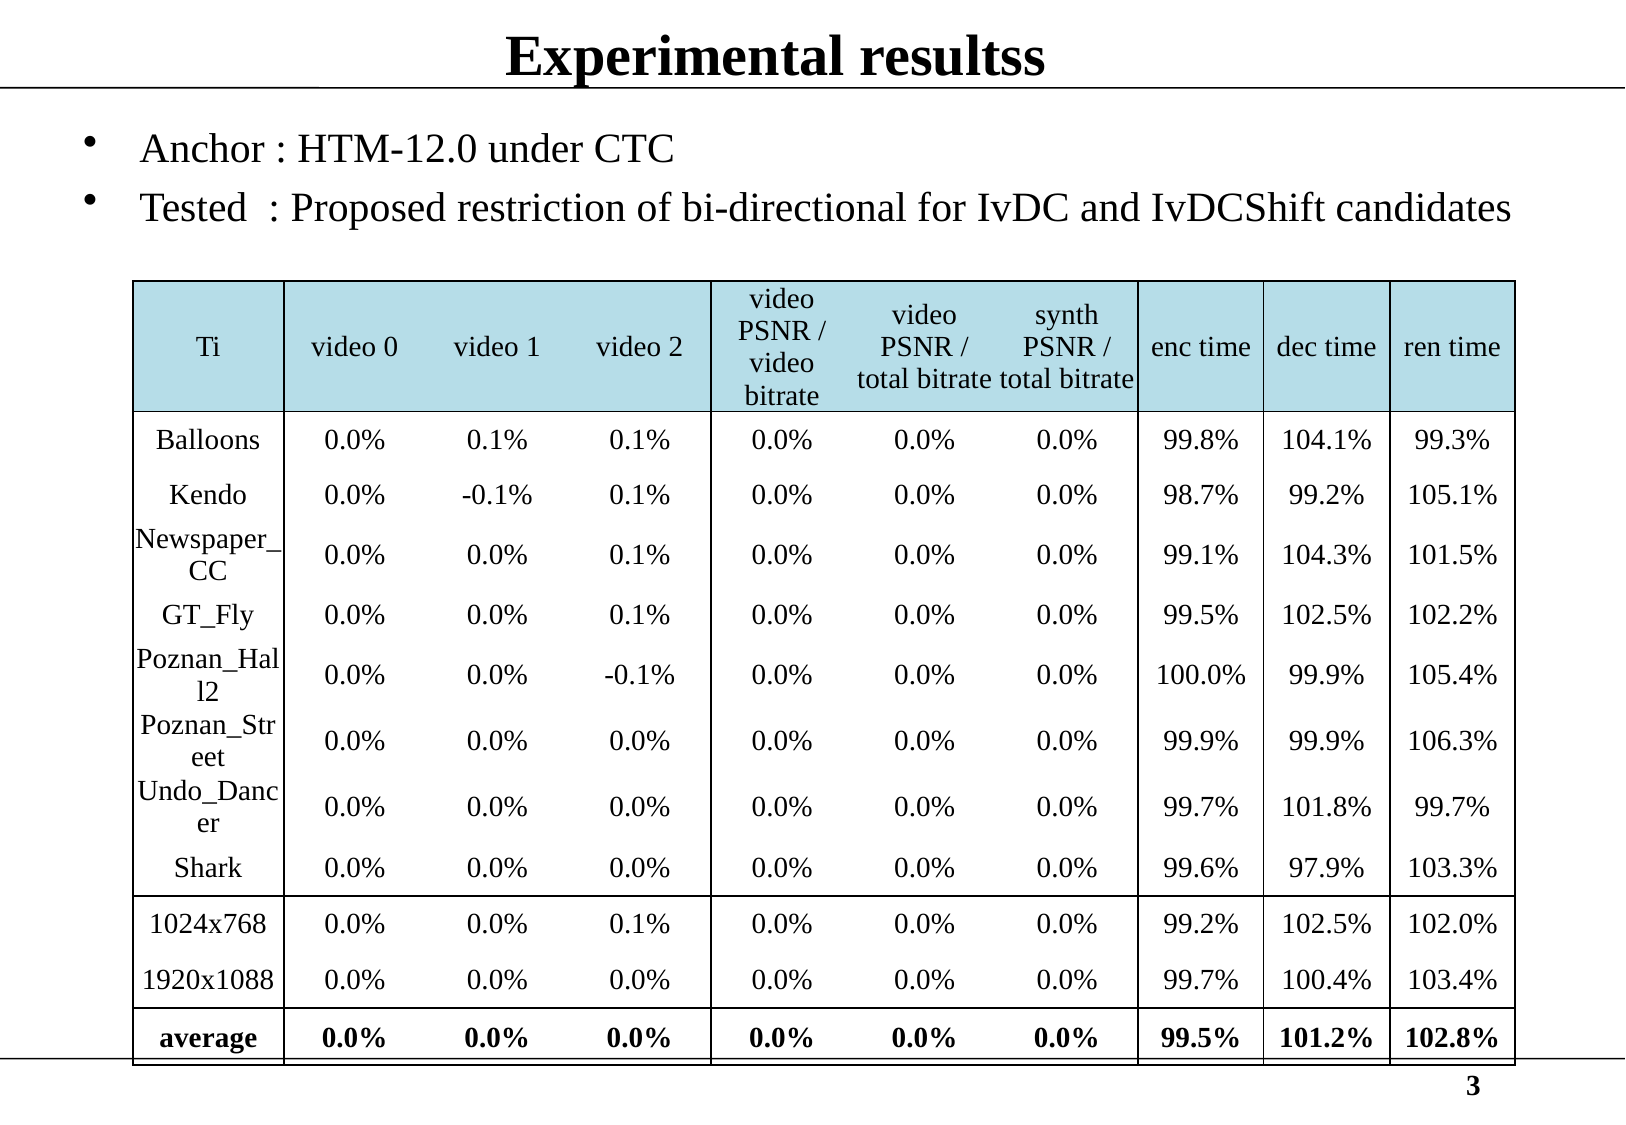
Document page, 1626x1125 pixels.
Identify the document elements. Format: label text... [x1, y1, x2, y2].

table_cell Shark [134, 839, 283, 895]
table_cell 0.0% [996, 412, 1137, 466]
table_cell 99.9% [1264, 707, 1389, 773]
table_cell 0.0% [996, 642, 1137, 707]
table_cell 0.0% [285, 839, 426, 895]
table_cell 0.1% [426, 412, 569, 466]
table_cell 0.0% [426, 521, 569, 587]
table_cell 0.0% [285, 951, 426, 1007]
table_header dec time [1264, 282, 1389, 411]
table_cell 0.0% [569, 1009, 710, 1064]
table_cell 0.0% [853, 839, 996, 895]
table_cell 102.0% [1391, 897, 1514, 951]
table_cell 0.0% [426, 773, 569, 839]
table_cell 0.0% [569, 707, 710, 773]
table_cell 99.9% [1264, 642, 1389, 707]
table_header ren time [1391, 282, 1514, 411]
table_cell 0.0% [712, 1009, 853, 1064]
table_header synth PSNR / total bitrate [996, 282, 1137, 411]
table_cell 0.0% [712, 707, 853, 773]
table_cell 0.1% [569, 587, 710, 642]
table_cell 0.0% [569, 951, 710, 1007]
table_cell 0.0% [712, 466, 853, 521]
table_cell 0.0% [853, 773, 996, 839]
table_cell 0.0% [853, 1009, 996, 1064]
table_cell Undo_Dancer [134, 773, 283, 839]
table_cell GT_Fly [134, 587, 283, 642]
table_cell Poznan_Hall2 [134, 642, 283, 707]
table_cell 0.0% [996, 587, 1137, 642]
table_cell 105.1% [1391, 466, 1514, 521]
table_cell 0.0% [853, 951, 996, 1007]
table_cell 0.0% [285, 897, 426, 951]
table_cell 0.0% [853, 587, 996, 642]
table_cell 0.0% [853, 466, 996, 521]
table_cell 99.5% [1139, 587, 1263, 642]
table_cell 0.0% [996, 521, 1137, 587]
table_cell 102.5% [1264, 587, 1389, 642]
table_cell 103.4% [1391, 951, 1514, 1007]
table_cell 106.3% [1391, 707, 1514, 773]
table_cell -0.1% [569, 642, 710, 707]
table_cell 0.0% [426, 897, 569, 951]
table_header video 0 [285, 282, 426, 411]
table_cell 0.0% [853, 707, 996, 773]
table_cell 99.8% [1139, 412, 1263, 466]
table_cell 99.7% [1139, 951, 1263, 1007]
table_cell 0.0% [996, 951, 1137, 1007]
table_cell 99.3% [1391, 412, 1514, 466]
table_cell 0.0% [285, 412, 426, 466]
table_cell 0.0% [285, 1009, 426, 1064]
table_cell 0.0% [712, 412, 853, 466]
table_cell 102.2% [1391, 587, 1514, 642]
table_cell 102.5% [1264, 897, 1389, 951]
table_header video 1 [426, 282, 569, 411]
table_cell 0.0% [569, 773, 710, 839]
table_cell 0.0% [285, 642, 426, 707]
table_cell 0.0% [712, 773, 853, 839]
table_cell 101.5% [1391, 521, 1514, 587]
table_cell 0.0% [426, 642, 569, 707]
table_cell 104.3% [1264, 521, 1389, 587]
table_header video 2 [569, 282, 710, 411]
table_cell 0.0% [853, 521, 996, 587]
table_cell 99.2% [1264, 466, 1389, 521]
table_cell 1920x1088 [134, 951, 283, 1007]
table_cell -0.1% [426, 466, 569, 521]
table_cell 0.0% [285, 707, 426, 773]
table_cell 0.0% [853, 897, 996, 951]
table_cell 0.0% [712, 951, 853, 1007]
table_cell 99.1% [1139, 521, 1263, 587]
table_cell 0.0% [285, 521, 426, 587]
table_cell 103.3% [1391, 839, 1514, 895]
table_cell 0.0% [853, 642, 996, 707]
table_cell Balloons [134, 412, 283, 466]
table_cell 0.0% [285, 466, 426, 521]
table_header video PSNR / total bitrate [853, 282, 996, 411]
table_cell 99.9% [1139, 707, 1263, 773]
table_cell 99.6% [1139, 839, 1263, 895]
table_cell 100.0% [1139, 642, 1263, 707]
list Anchor : HTM-12.0 under CTC Tested : Proposed restriction of bi-directional for IvDC and IvDCShift candidates [68, 113, 1544, 1005]
table_cell 0.0% [426, 707, 569, 773]
table_cell 0.0% [426, 587, 569, 642]
table_cell 0.0% [712, 521, 853, 587]
table_cell 0.0% [285, 587, 426, 642]
table_header video PSNR / video bitrate [712, 282, 853, 411]
table_cell 0.0% [996, 773, 1137, 839]
table_cell 97.9% [1264, 839, 1389, 895]
table_cell 100.4% [1264, 951, 1389, 1007]
table_cell 0.0% [712, 642, 853, 707]
table_cell 0.1% [569, 897, 710, 951]
table_cell 0.0% [712, 839, 853, 895]
title Experimental resultss [68, 9, 1484, 94]
table_cell 99.7% [1139, 773, 1263, 839]
table_cell 101.2% [1264, 1009, 1389, 1064]
slide_number 3 [1403, 1058, 1544, 1106]
table_cell 0.0% [426, 1009, 569, 1064]
table_cell 0.1% [569, 466, 710, 521]
table_cell Poznan_Street [134, 707, 283, 773]
table_cell 0.0% [996, 839, 1137, 895]
table_cell 102.8% [1391, 1009, 1514, 1064]
table_cell Kendo [134, 466, 283, 521]
table_cell 0.0% [996, 466, 1137, 521]
table_cell 101.8% [1264, 773, 1389, 839]
table_cell 0.0% [569, 839, 710, 895]
table_cell Newspaper_CC [134, 521, 283, 587]
table_cell average [134, 1009, 283, 1064]
table_cell 105.4% [1391, 642, 1514, 707]
table_cell 0.0% [996, 1009, 1137, 1064]
table_cell 0.1% [569, 412, 710, 466]
table_cell 0.0% [853, 412, 996, 466]
table_cell 0.0% [712, 897, 853, 951]
table_cell 0.0% [712, 587, 853, 642]
table_cell 0.0% [996, 897, 1137, 951]
table_cell 98.7% [1139, 466, 1263, 521]
table_cell 0.0% [426, 951, 569, 1007]
table_header Ti [134, 282, 283, 411]
table_header enc time [1139, 282, 1263, 411]
table_cell 104.1% [1264, 412, 1389, 466]
table_cell 0.0% [426, 839, 569, 895]
table_cell 1024x768 [134, 897, 283, 951]
table_cell 99.2% [1139, 897, 1263, 951]
table_cell 99.5% [1139, 1009, 1263, 1064]
table_cell 0.0% [996, 707, 1137, 773]
table_cell 0.1% [569, 521, 710, 587]
table_cell 0.0% [285, 773, 426, 839]
table_cell 99.7% [1391, 773, 1514, 839]
